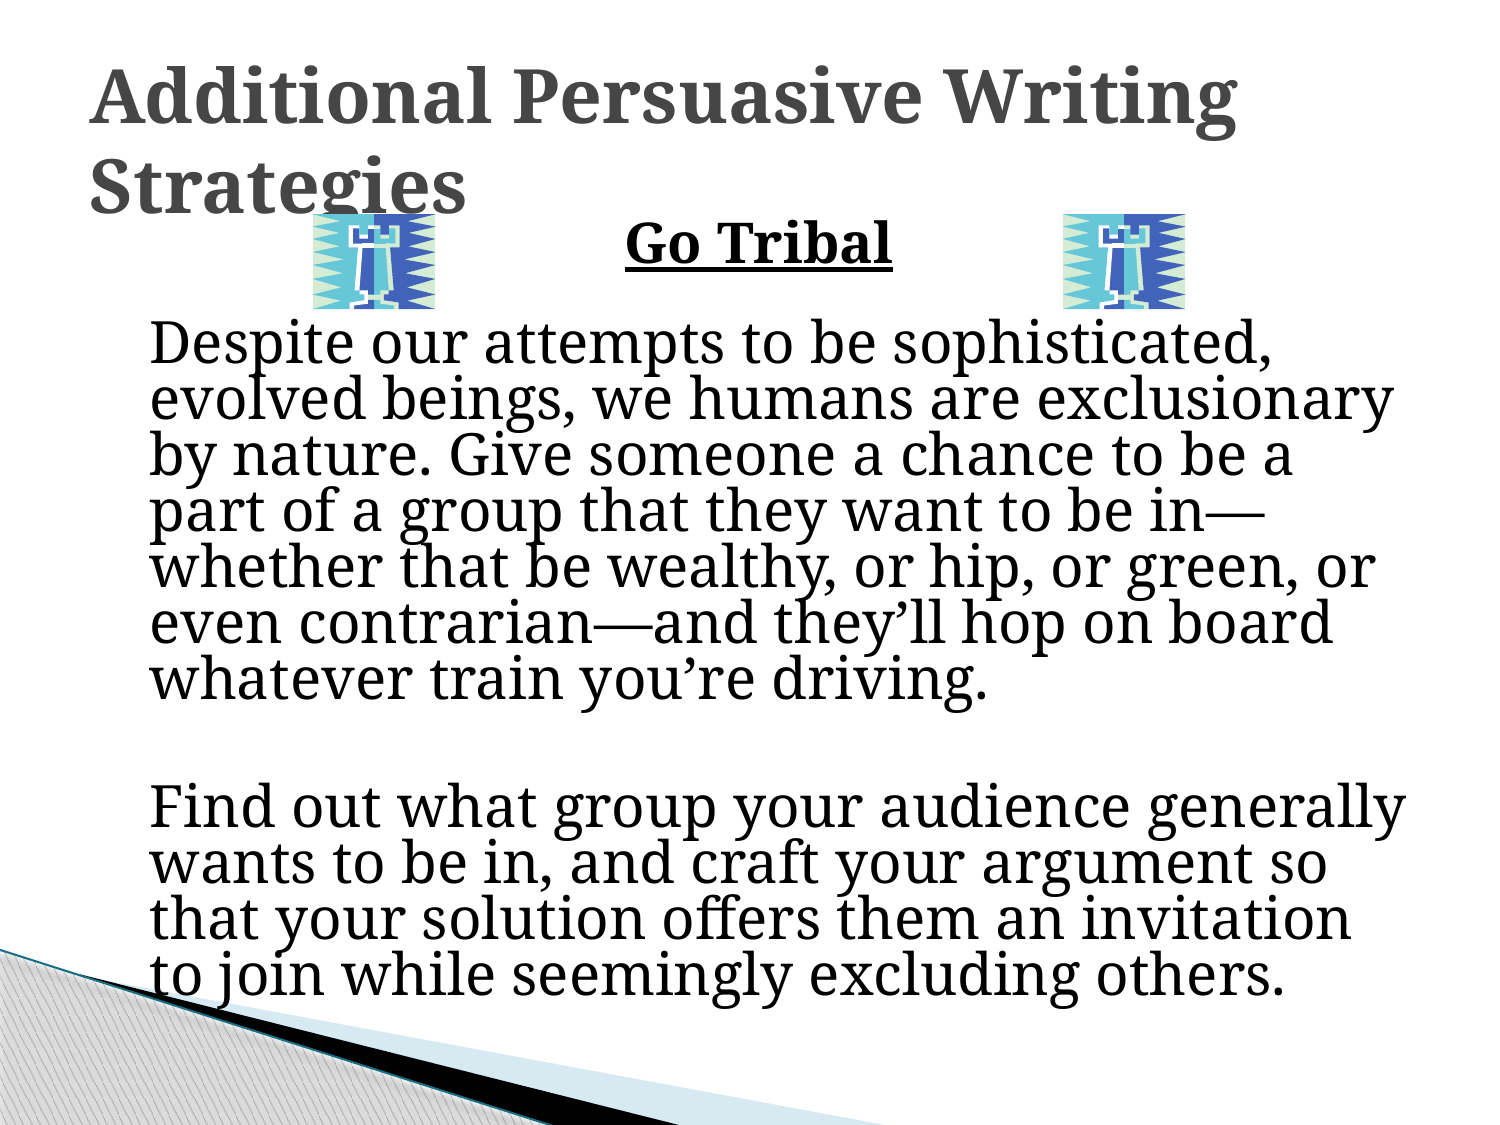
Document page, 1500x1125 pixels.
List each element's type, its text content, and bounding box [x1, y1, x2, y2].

list Go Tribal Despite our attempts to be sophisticated, evolved beings, we humans are exclusionary by nature. Give someone a chance to be a part of a group that they want to be in—whether that be wealthy, or hip, or green, or even contrarian—and they’ll hop on board whatever train you’re driving. Find out what group your audience generally wants to be in, and craft your argument so that your solution offers them an invitation to join while seemingly excluding others. [75, 233, 1425, 1050]
title Additional Persuasive Writing Strategies [75, 45, 1425, 233]
picture [1062, 212, 1188, 312]
picture [312, 212, 438, 312]
